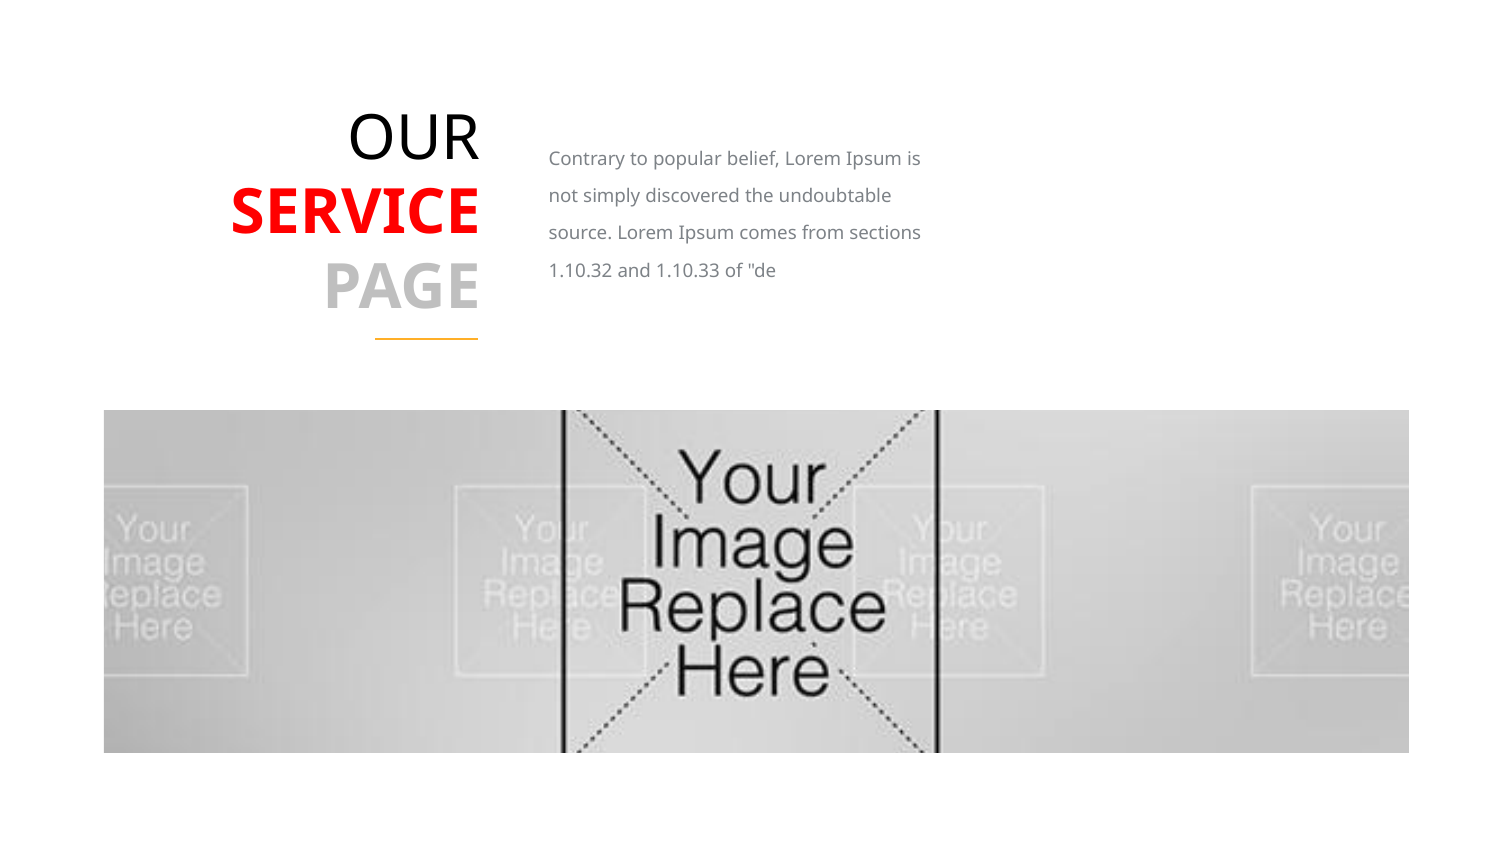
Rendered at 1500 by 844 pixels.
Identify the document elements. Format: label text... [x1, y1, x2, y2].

picture [103, 409, 1410, 753]
text_box Contrary to popular belief, Lorem Ipsum is not simply discovered the undoubtable source. Lorem Ipsum comes from sections 1.10.32 and 1.10.33 of "de [537, 126, 939, 292]
text_box OUR SERVICE PAGE [91, 91, 493, 292]
